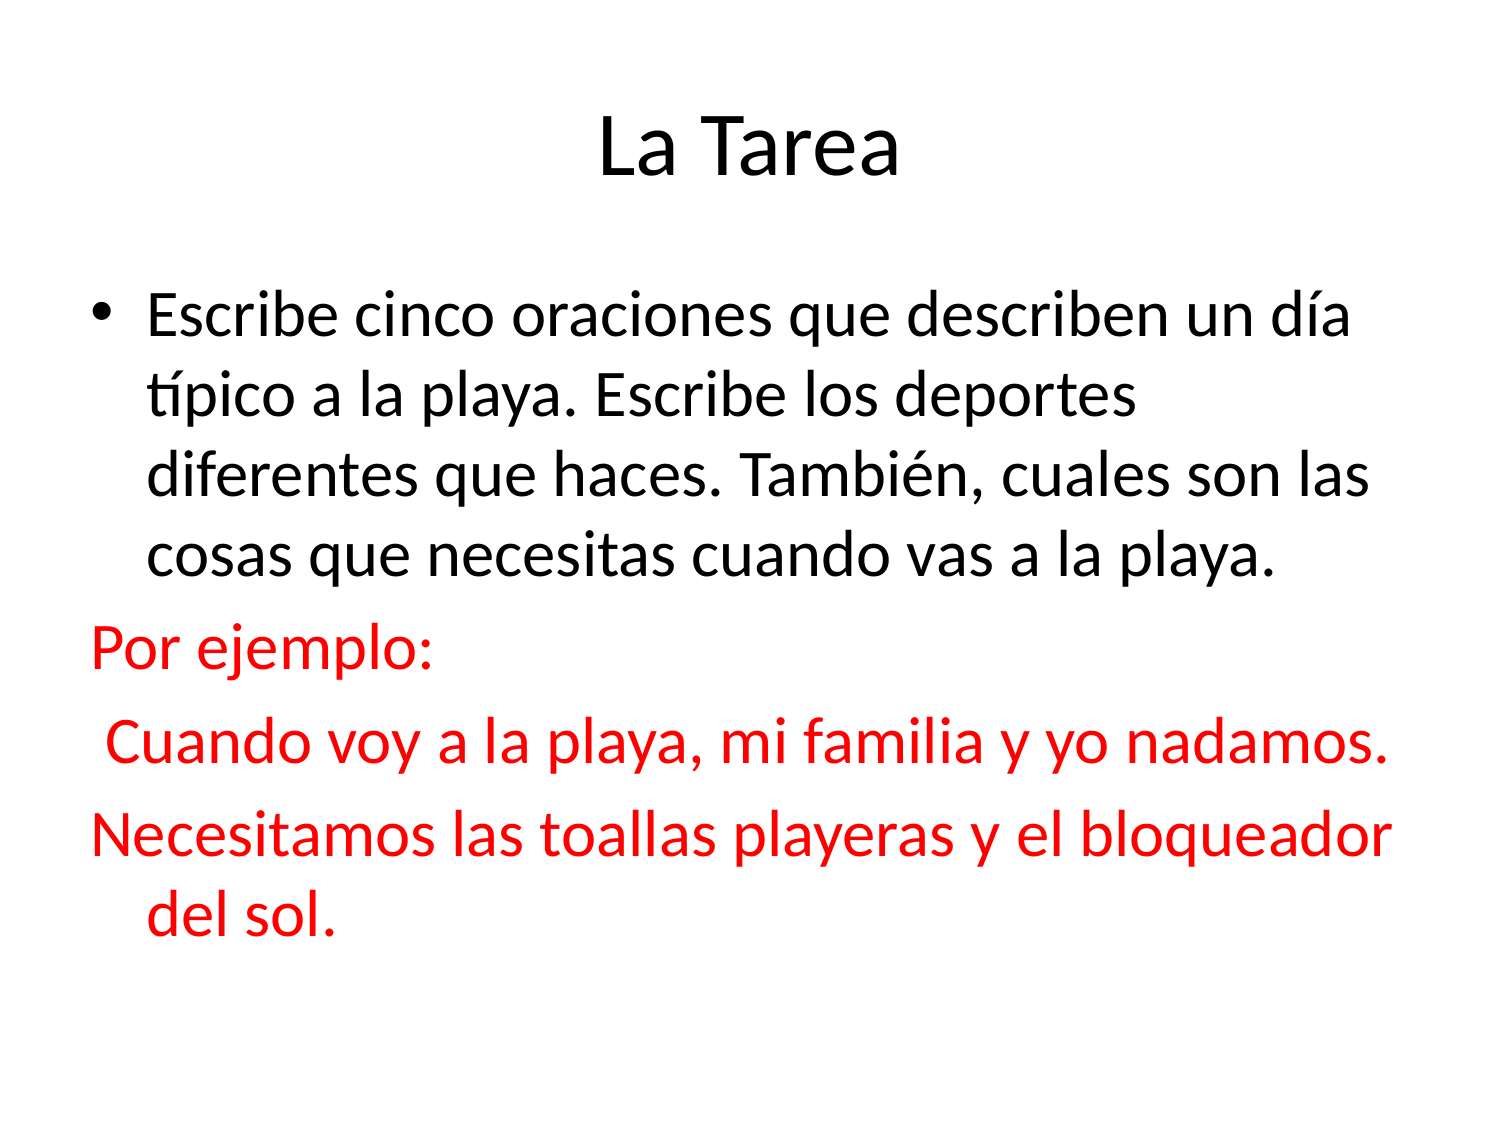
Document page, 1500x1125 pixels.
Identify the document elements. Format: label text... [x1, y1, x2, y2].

title La Tarea [75, 45, 1425, 233]
list Escribe cinco oraciones que describen un día típico a la playa. Escribe los deportes diferentes que haces. También, cuales son las cosas que necesitas cuando vas a la playa. Por ejemplo: Cuando voy a la playa, mi familia y yo nadamos. Necesitamos las toallas playeras y el bloqueador del sol. [75, 262, 1425, 1005]
